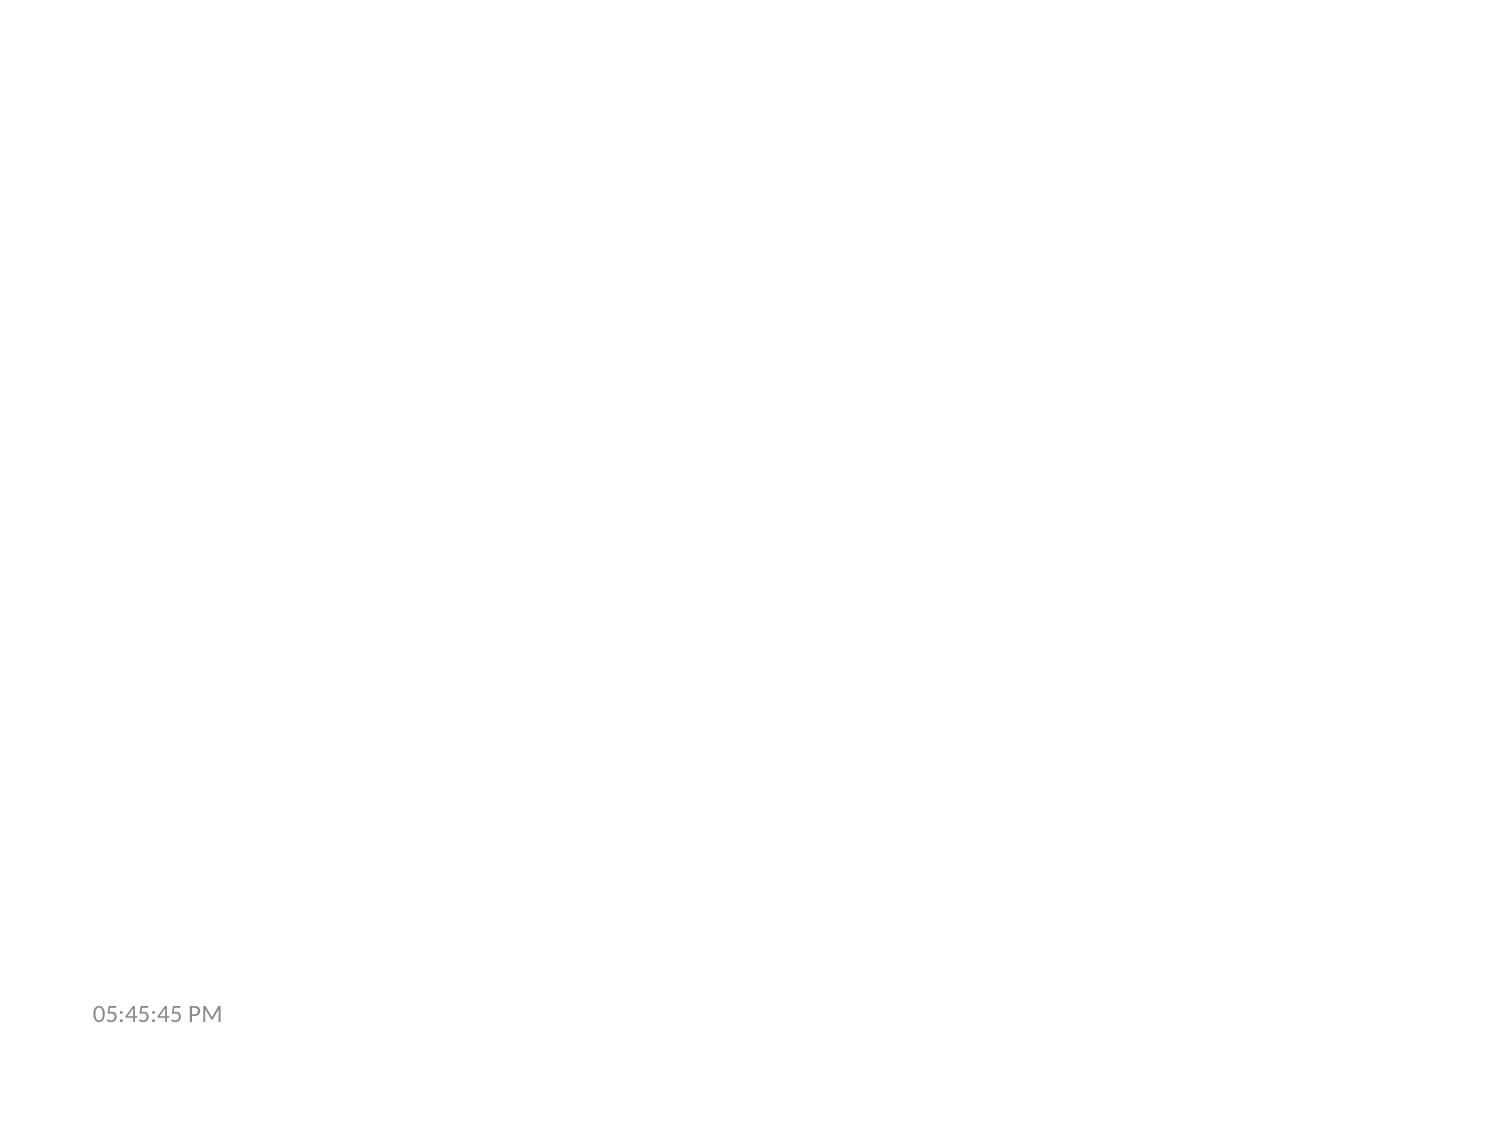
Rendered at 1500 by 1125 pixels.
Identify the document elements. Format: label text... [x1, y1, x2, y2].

text_box 3:35:09 PM [77, 982, 428, 1043]
